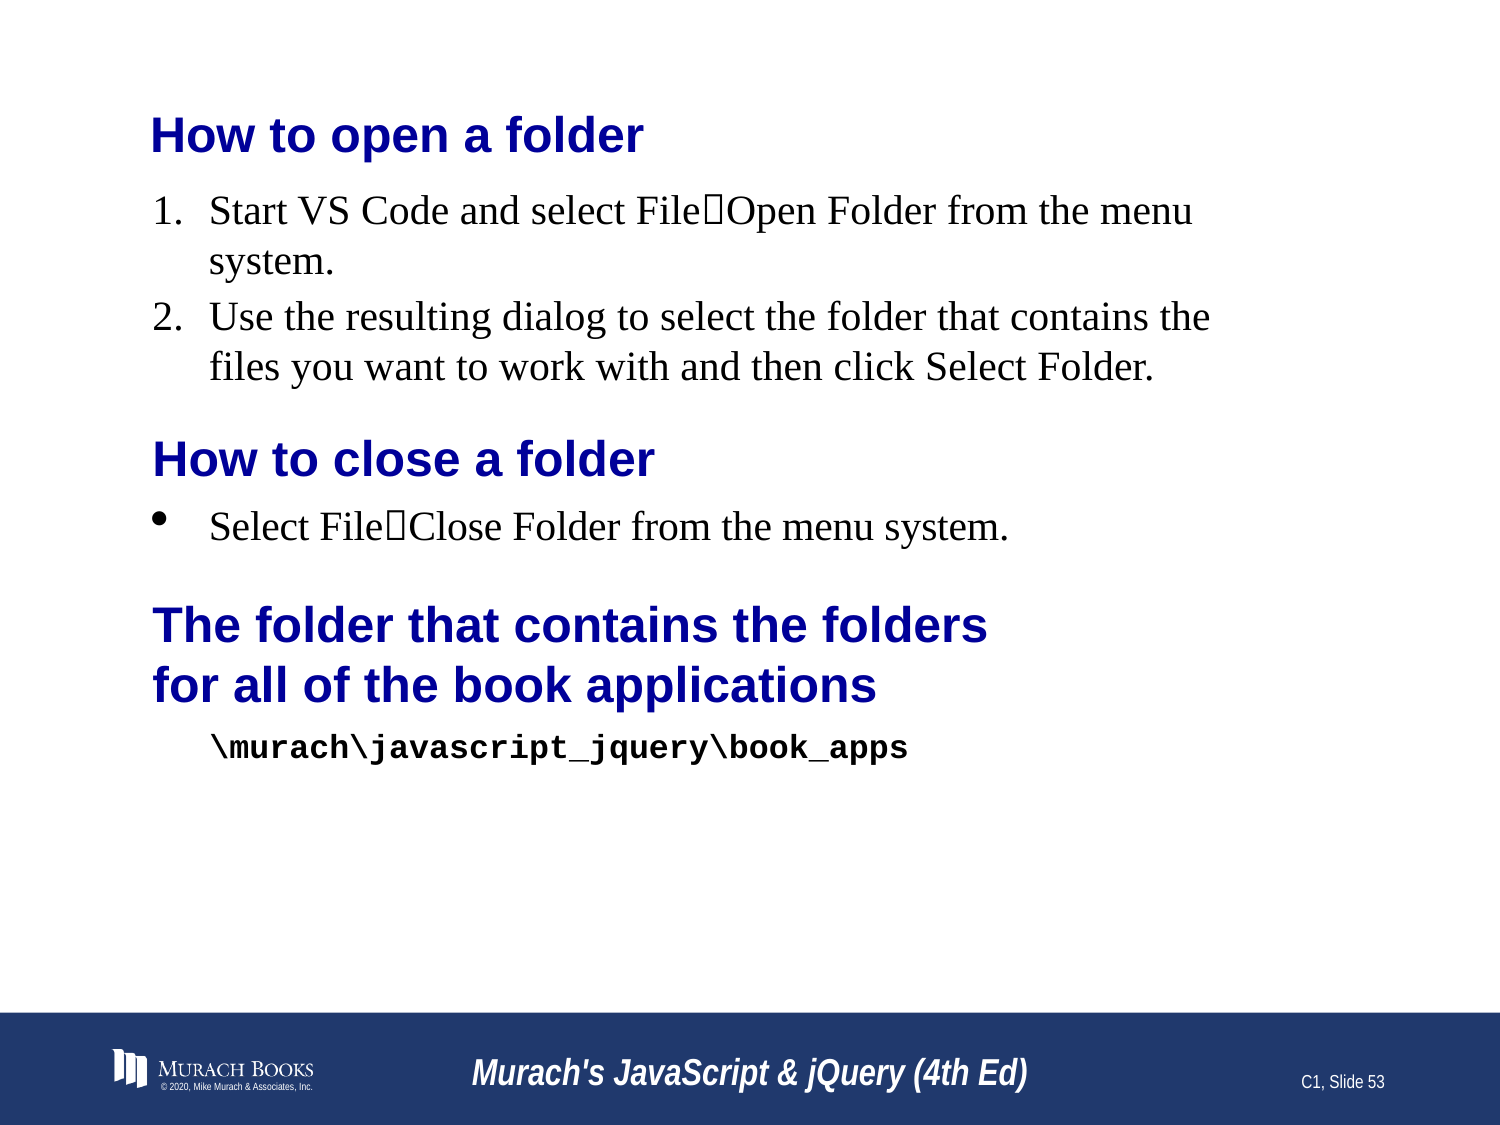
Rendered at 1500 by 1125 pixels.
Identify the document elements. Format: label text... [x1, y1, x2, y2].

title How to open a folder [150, 102, 1350, 164]
footer © 2020, Mike Murach & Associates, Inc. [12, 1025, 463, 1100]
slide_number Murach's JavaScript & jQuery (4th Ed) [463, 1025, 1050, 1100]
slide_number C1, Slide 53 [1087, 1025, 1400, 1100]
list Start VS Code and select FileOpen Folder from the menu system. Use the resulting dialog to select the folder that contains the files you want to work with and then click Select Folder. How to close a folder Select FileClose Folder from the menu system. The folder that contains the folders for all of the book applications \murach\javascript_jquery\book_apps [137, 174, 1350, 975]
